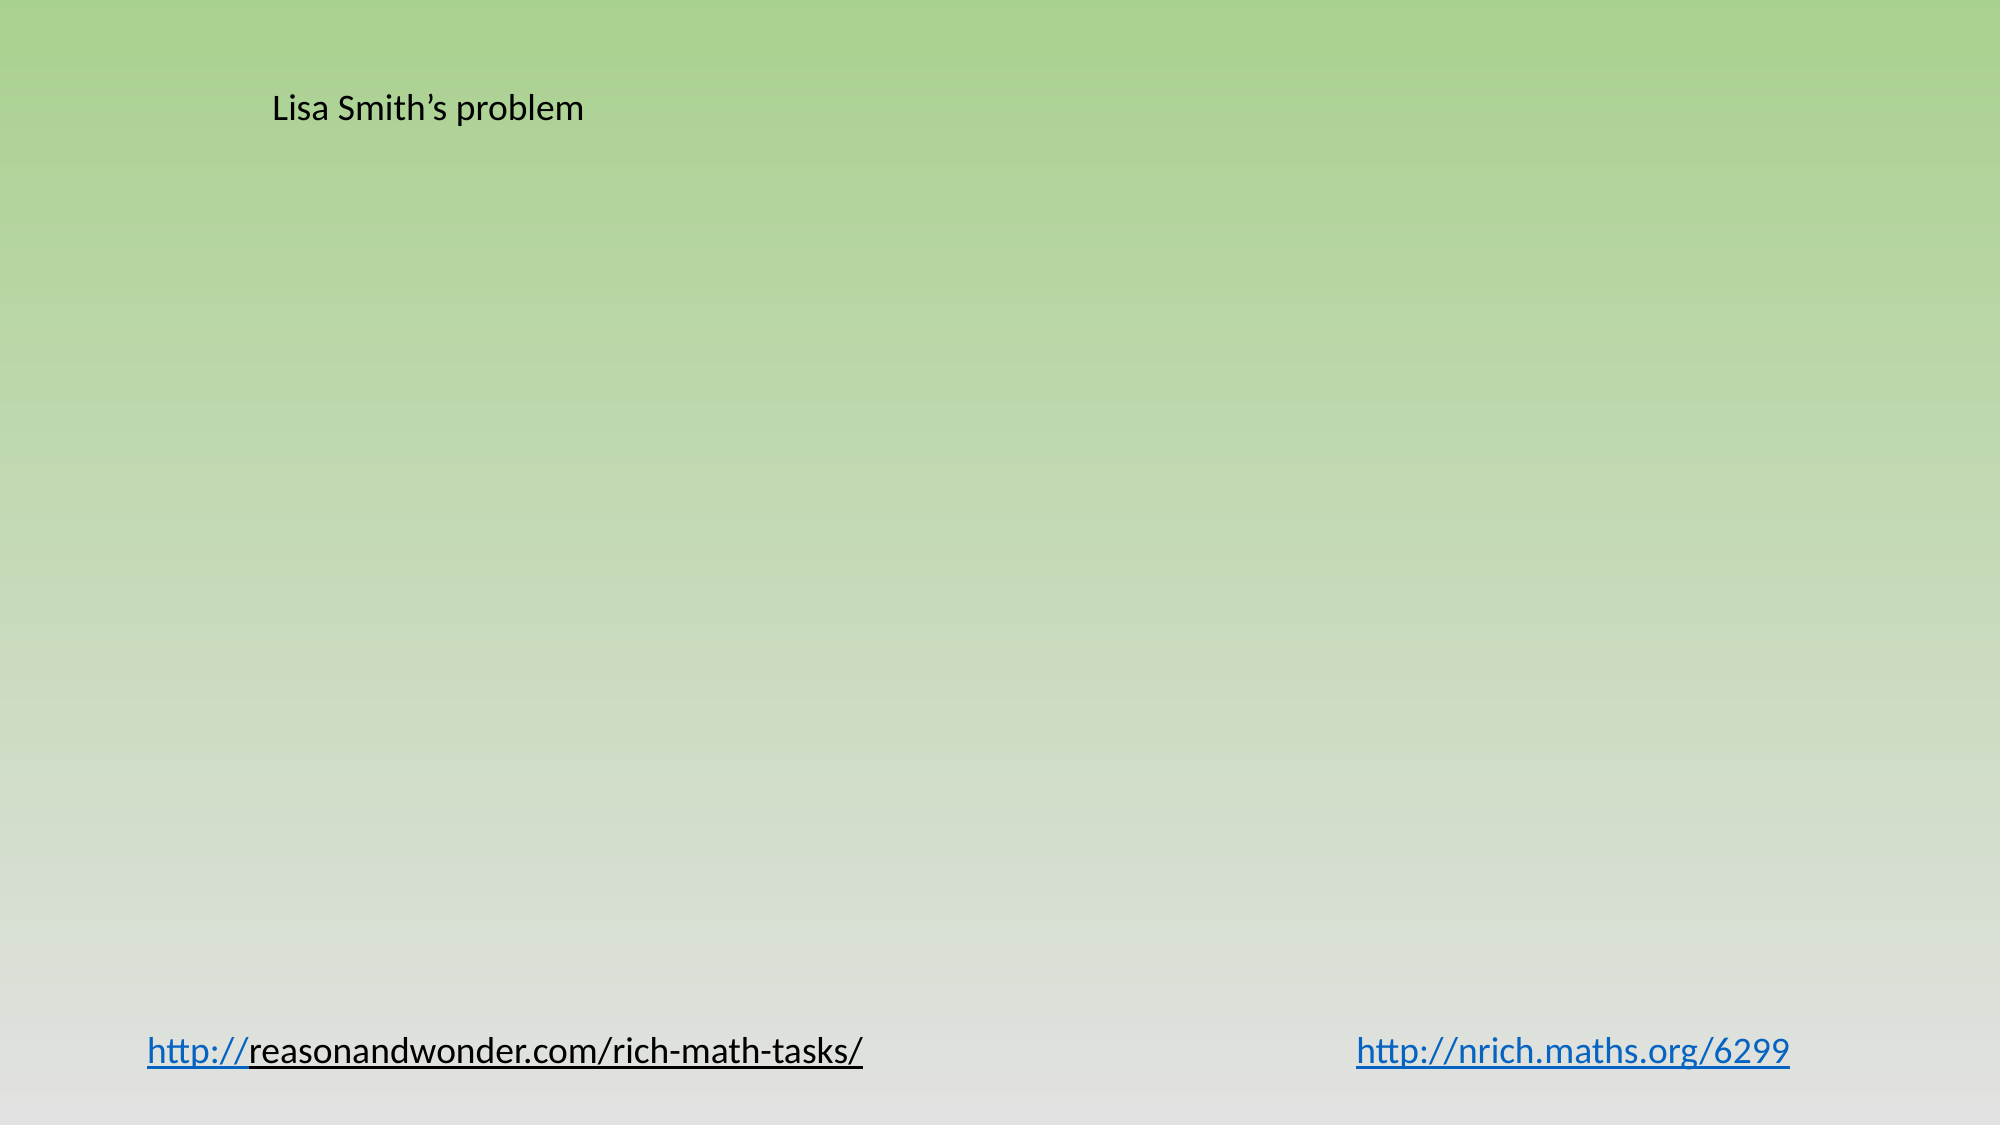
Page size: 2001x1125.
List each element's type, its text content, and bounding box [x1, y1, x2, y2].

text_box Lisa Smith’s problem [257, 76, 1619, 136]
text_box http://reasonandwonder.com/rich-math-tasks/ http://nrich.maths.org/6299 [132, 1018, 1834, 1124]
